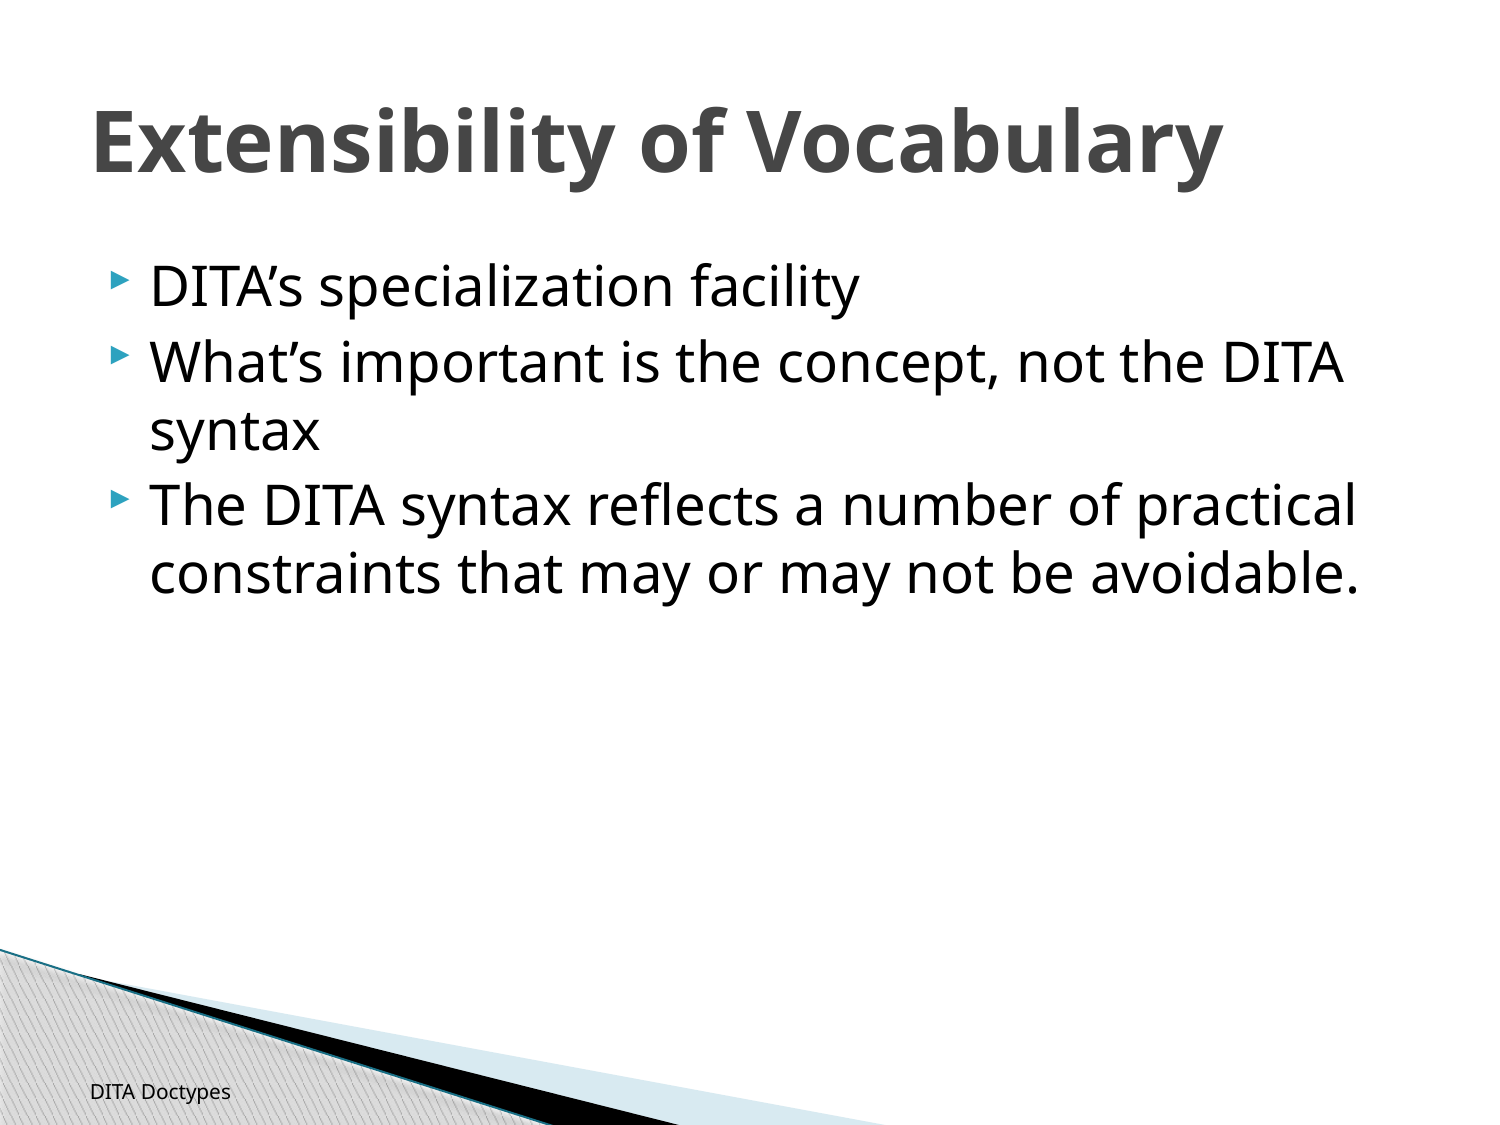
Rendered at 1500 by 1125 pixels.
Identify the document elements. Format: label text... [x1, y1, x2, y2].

list DITA’s specialization facility What’s important is the concept, not the DITA syntax The DITA syntax reflects a number of practical constraints that may or may not be avoidable. [75, 243, 1425, 986]
title Extensibility of Vocabulary [75, 45, 1425, 233]
